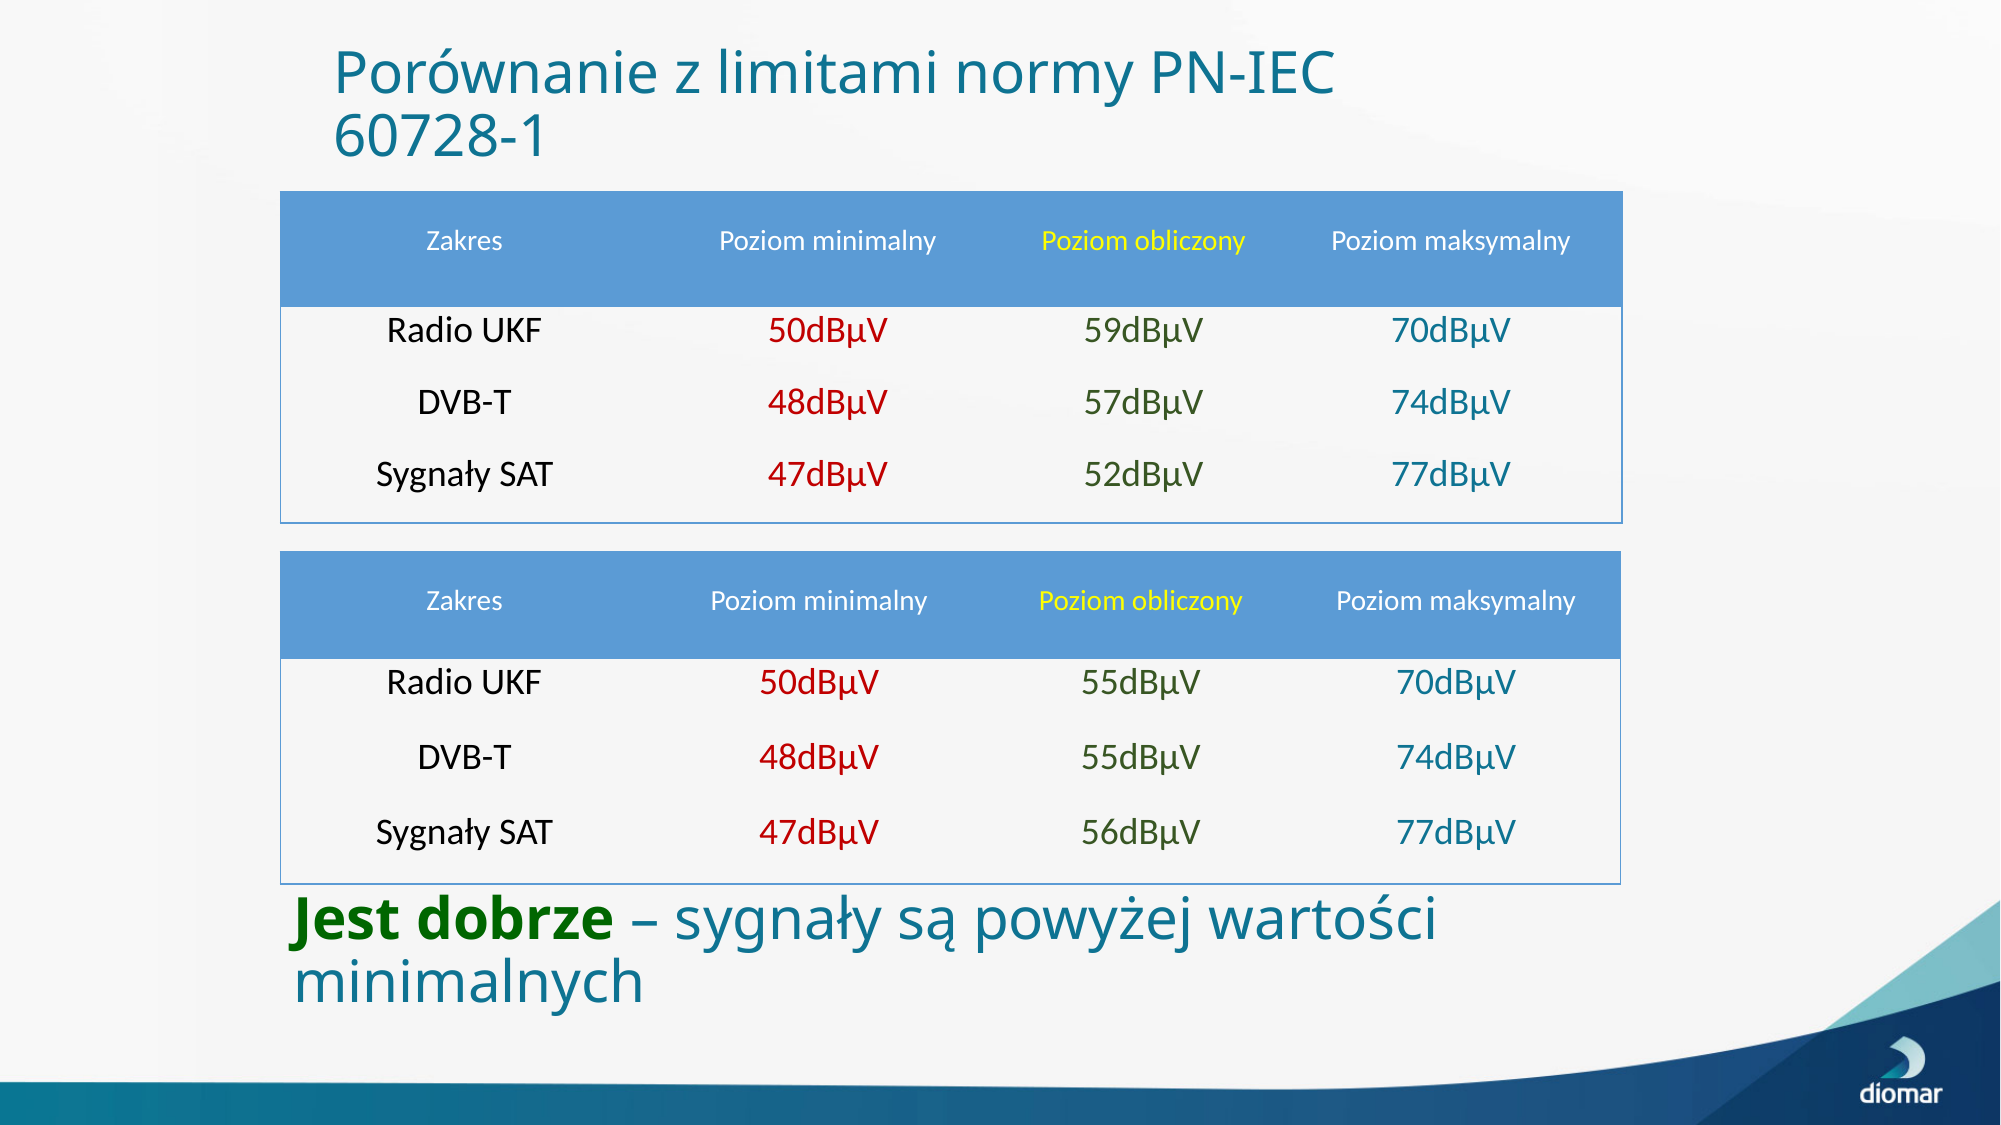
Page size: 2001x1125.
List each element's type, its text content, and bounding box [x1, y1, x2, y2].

table_cell 70dBµV [1280, 307, 1621, 379]
table_cell 70dBµV [1292, 659, 1620, 734]
table_cell Sygnały SAT [281, 809, 648, 883]
table_header Poziom obliczony [1007, 193, 1280, 307]
table_header Poziom maksymalny [1280, 193, 1621, 307]
picture [0, 0, 2001, 1125]
table_cell 52dBµV [1007, 451, 1280, 522]
table_cell 47dBµV [648, 809, 990, 883]
table_header Zakres [281, 553, 648, 659]
title Porównanie z limitami normy PN-IEC 60728-1 [318, 60, 1543, 153]
table_cell 48dBµV [649, 379, 1007, 451]
table_header Poziom minimalny [648, 553, 990, 659]
table_cell DVB-T [281, 379, 649, 451]
table_cell 57dBµV [1007, 379, 1280, 451]
table_header Poziom obliczony [990, 553, 1292, 659]
table_cell 74dBµV [1280, 379, 1621, 451]
table_header Zakres [281, 193, 649, 307]
table_cell 48dBµV [648, 734, 990, 809]
table_cell Radio UKF [281, 307, 649, 379]
table_cell 77dBµV [1280, 451, 1621, 522]
table_cell Radio UKF [281, 659, 648, 734]
table_cell DVB-T [281, 734, 648, 809]
table_cell 50dBµV [648, 659, 990, 734]
table_cell 77dBµV [1292, 809, 1620, 883]
table_header Poziom minimalny [649, 193, 1007, 307]
table_cell 55dBµV [990, 659, 1292, 734]
table_cell 50dBµV [649, 307, 1007, 379]
table_cell Sygnały SAT [281, 451, 649, 522]
table_cell 74dBµV [1292, 734, 1620, 809]
table_cell 55dBµV [990, 734, 1292, 809]
table_cell 56dBµV [990, 809, 1292, 883]
table_header Poziom maksymalny [1292, 553, 1620, 659]
table_cell 59dBµV [1007, 307, 1280, 379]
table_cell 47dBµV [649, 451, 1007, 522]
text_box Jest dobrze – sygnały są powyżej wartości minimalnych [278, 905, 1568, 999]
